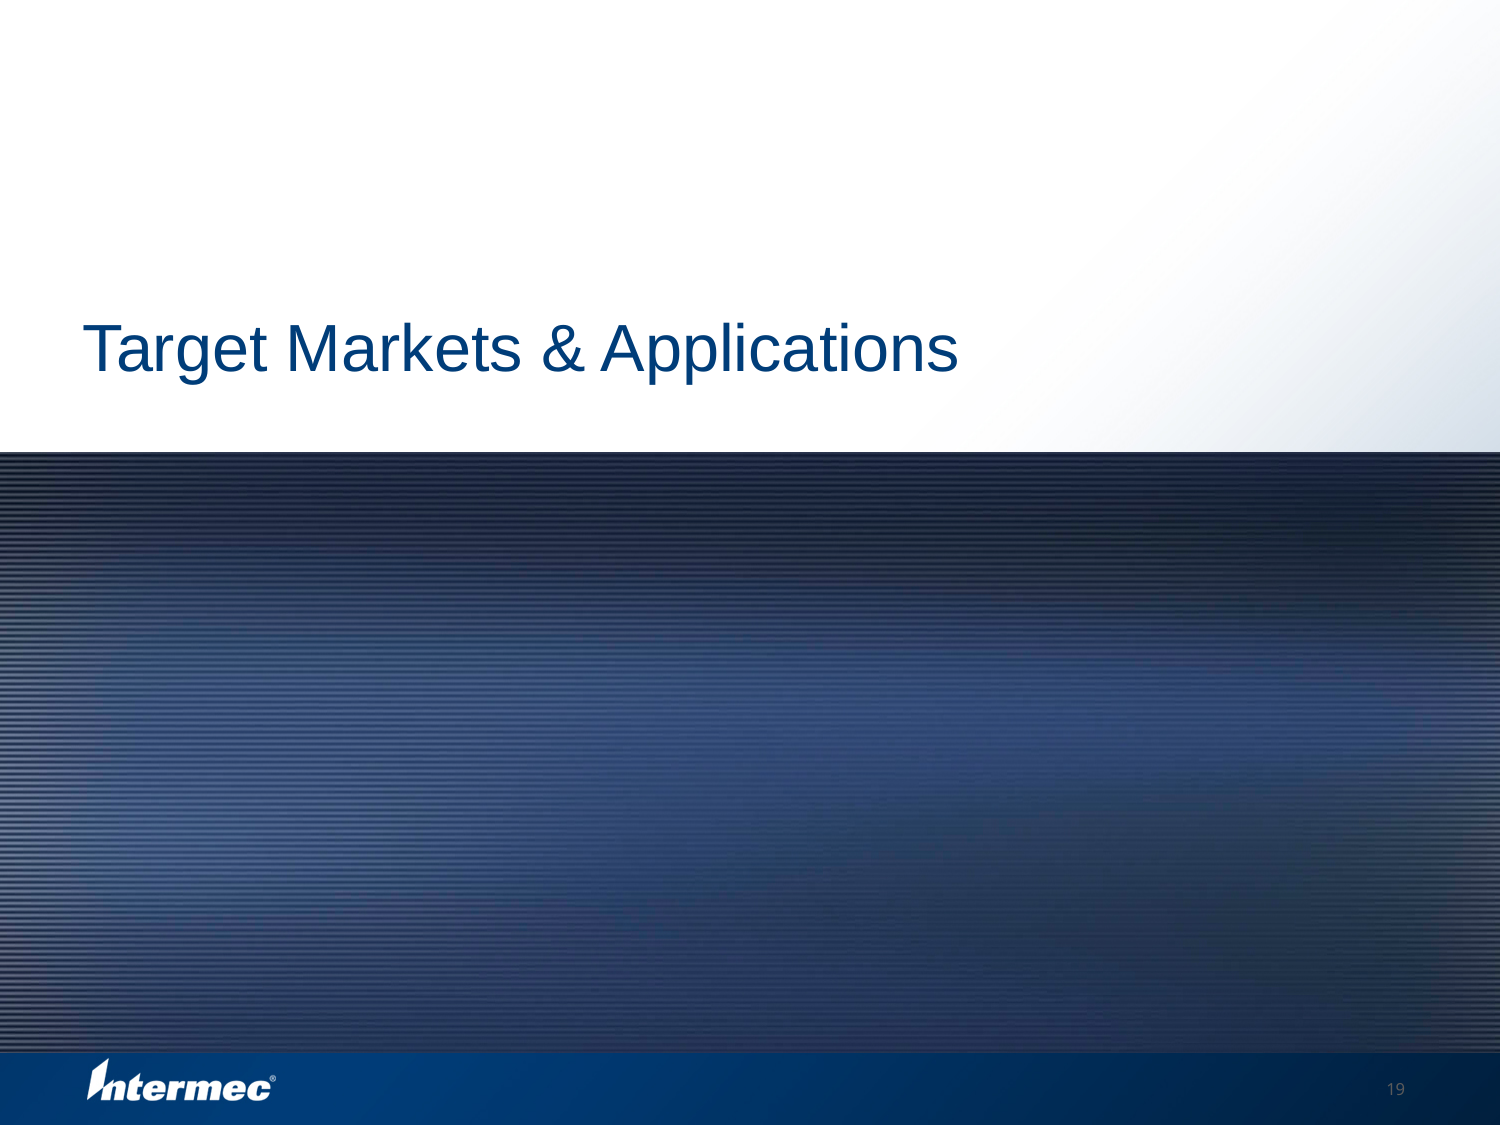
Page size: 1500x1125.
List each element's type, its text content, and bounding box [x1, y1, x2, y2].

title Target Markets & Applications [67, 296, 1403, 393]
picture [0, 0, 1500, 1125]
